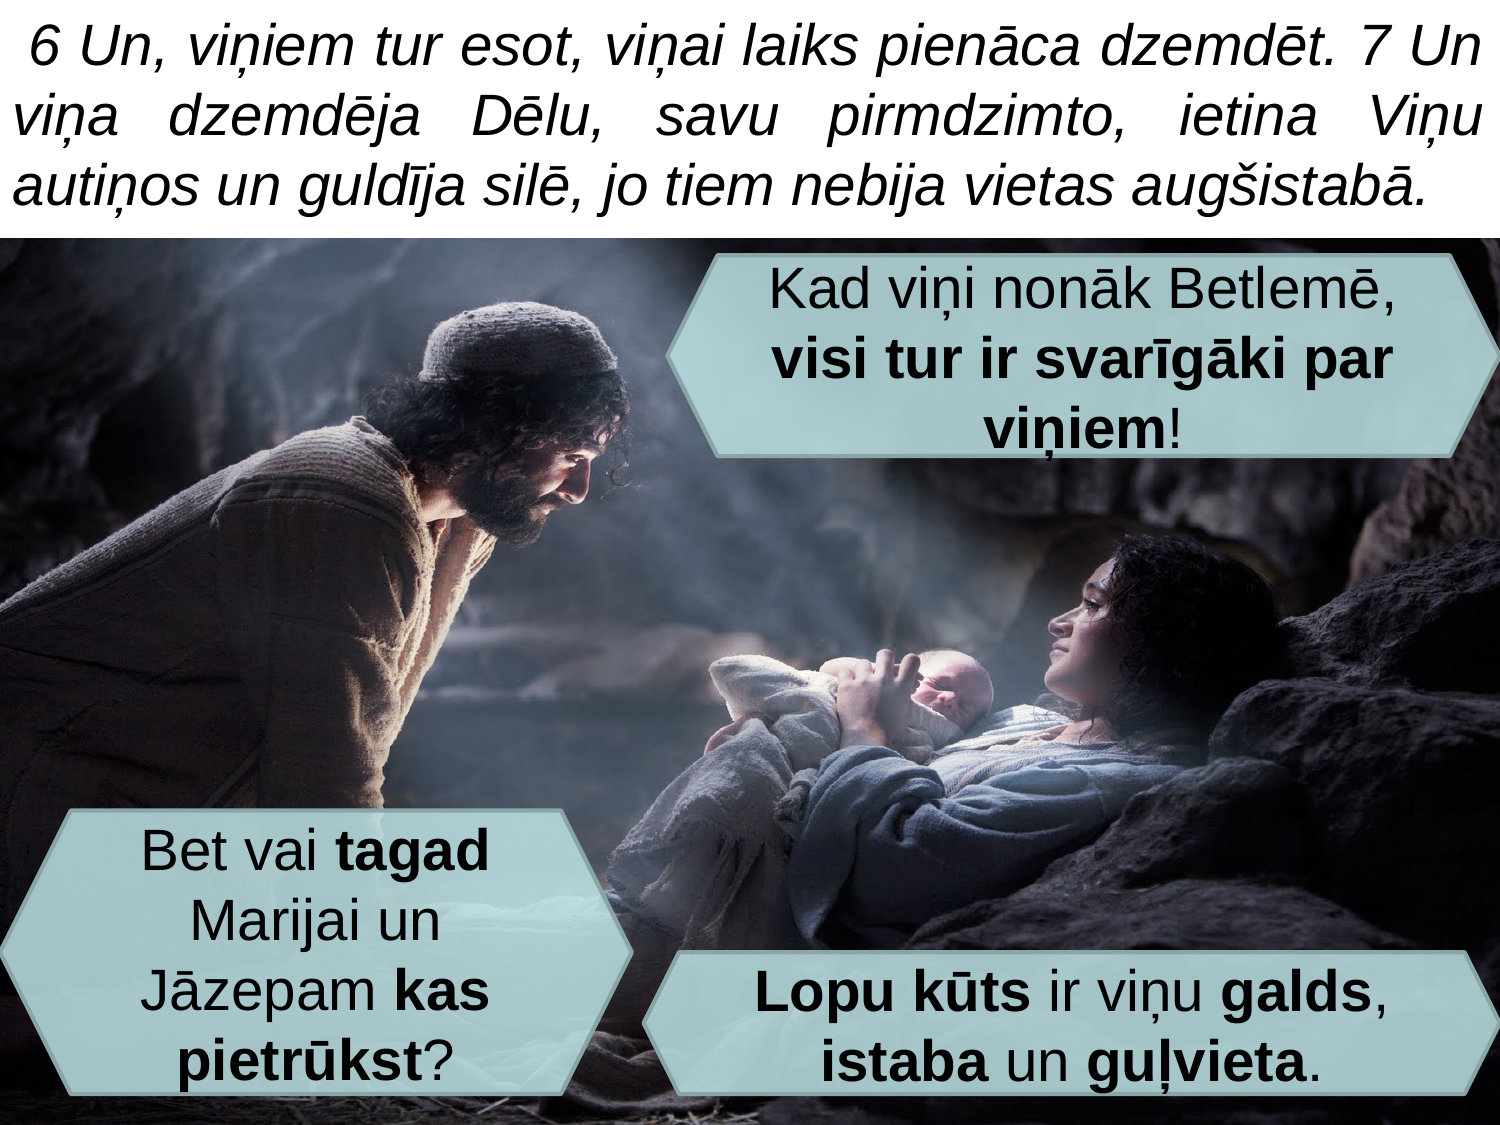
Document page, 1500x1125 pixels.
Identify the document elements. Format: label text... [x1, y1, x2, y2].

list 6 Un, viņiem tur esot, viņai laiks pienāca dzemdēt. 7 Un viņa dzemdēja Dēlu, savu pirmdzimto, ietina Viņu autiņos un guldīja silē, jo tiem nebija vietas augšistabā. [0, 0, 1500, 238]
picture [0, 238, 1500, 1125]
